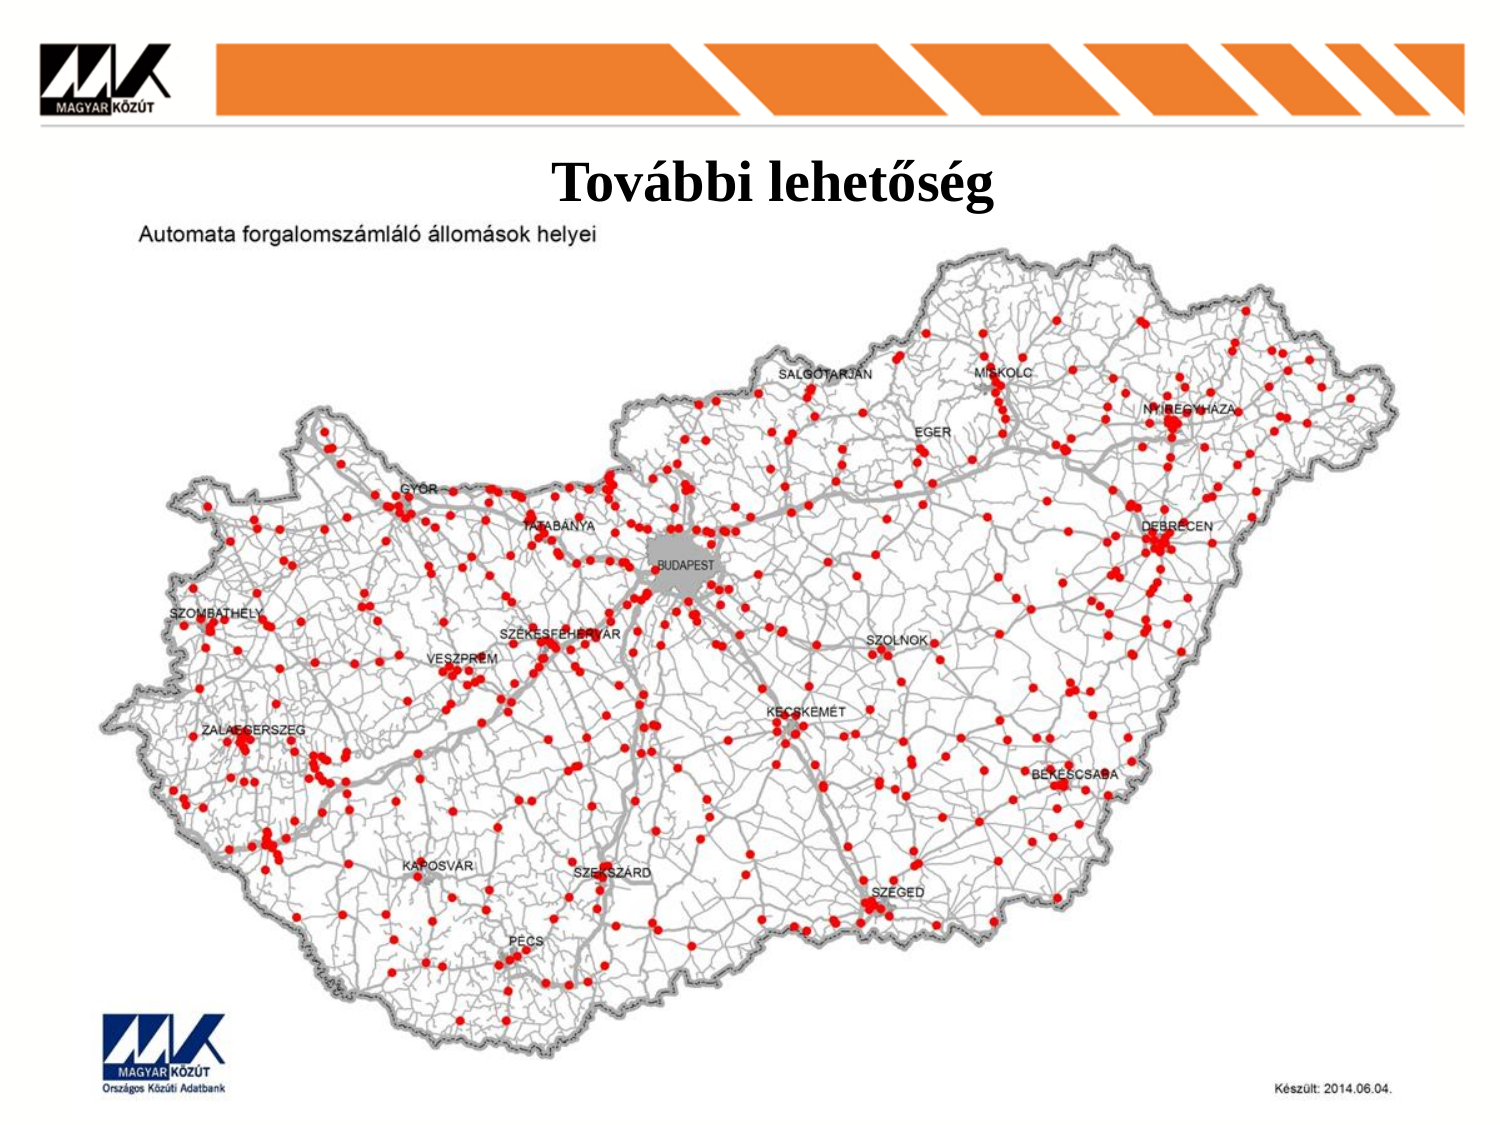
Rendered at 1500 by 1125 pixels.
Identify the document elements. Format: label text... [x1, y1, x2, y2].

title További lehetőség [135, 101, 1411, 159]
picture [0, 0, 1500, 1125]
